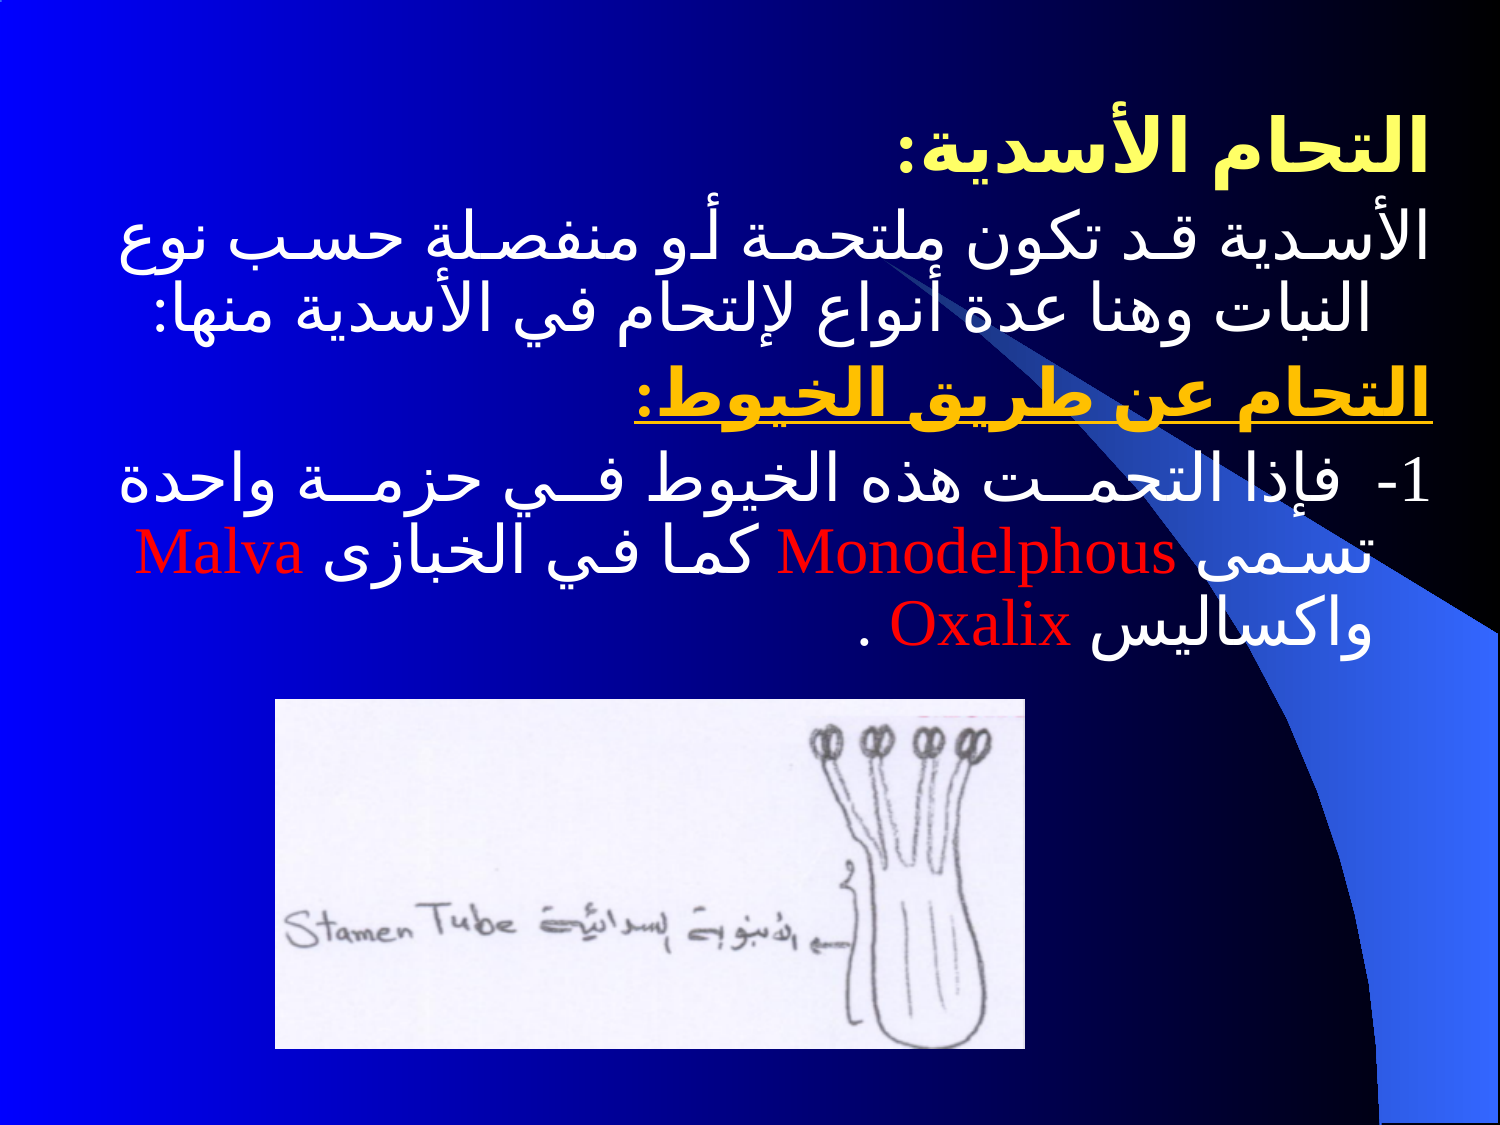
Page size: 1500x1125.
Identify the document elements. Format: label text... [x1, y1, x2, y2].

picture [274, 699, 1026, 1049]
list التحام الأسدية: الأسدية قد تكون ملتحمة أو منفصلة حسب نوع النبات وهنا عدة أنواع لإلتحام في الأسدية منها: التحام عن طريق الخيوط: 1- فإذا التحمت هذه الخيوط في حزمة واحدة تسمى Monodelphous كما في الخبازى Malva واكساليس Oxalix . [87, 99, 1463, 688]
